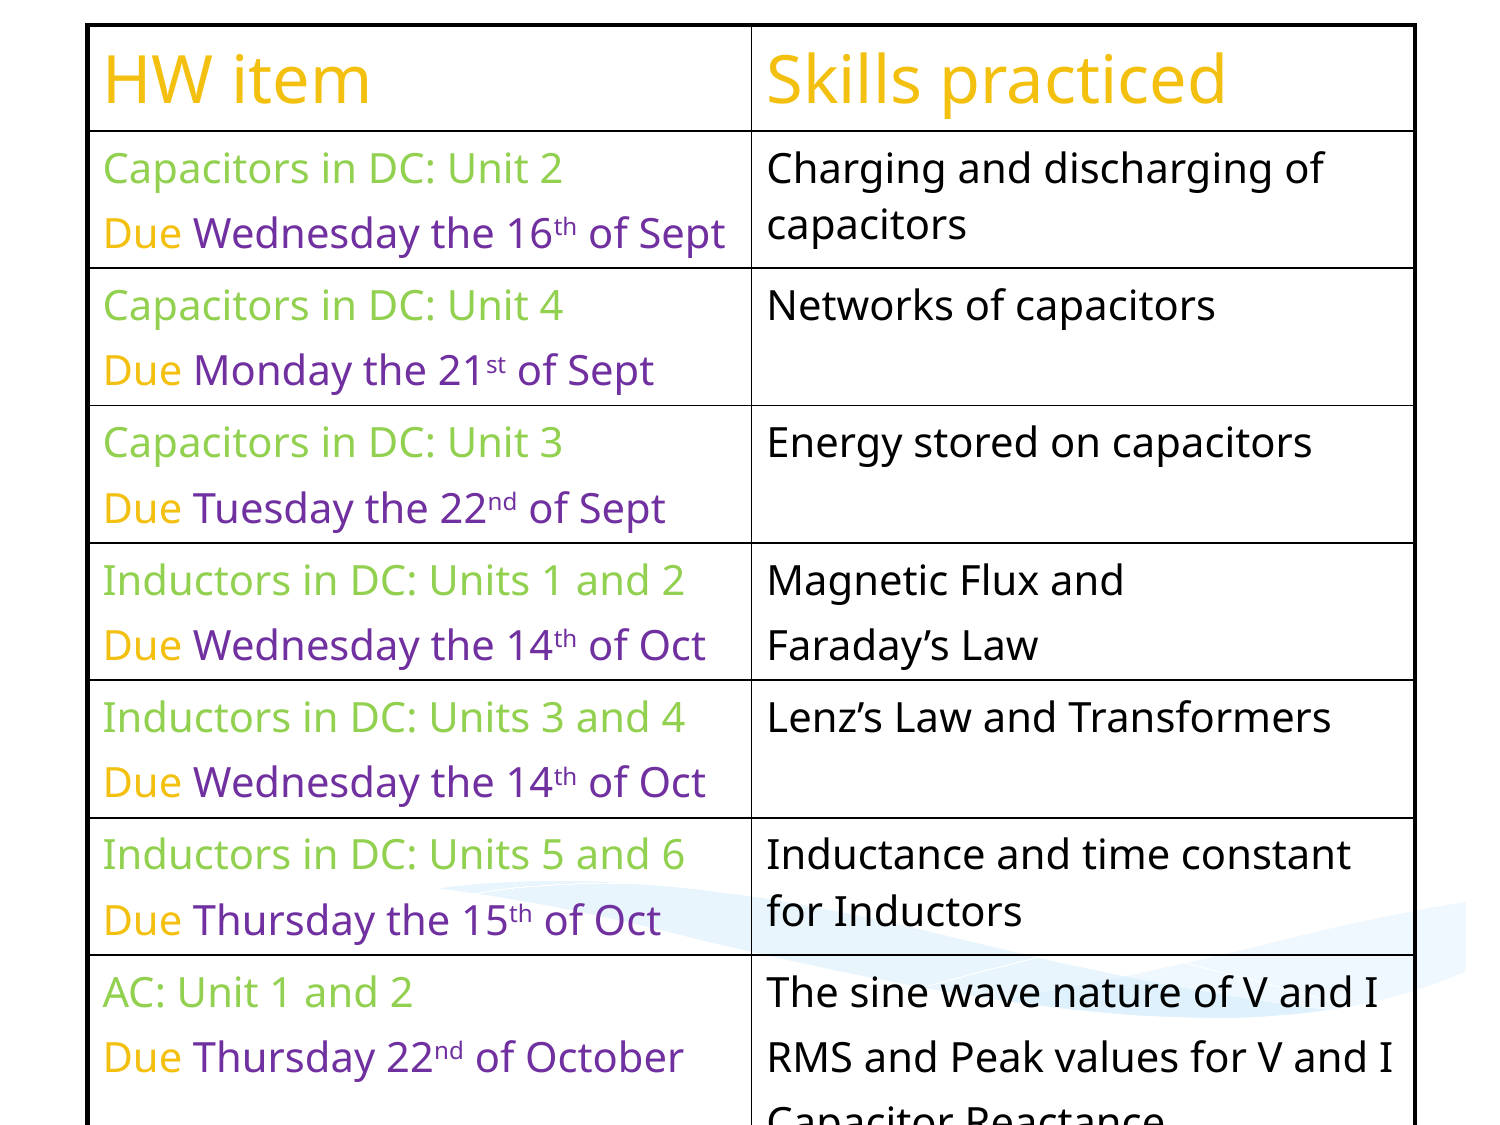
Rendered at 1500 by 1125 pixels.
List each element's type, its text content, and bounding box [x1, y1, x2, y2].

table_cell Inductance and time constant for Inductors [752, 819, 1413, 954]
table_cell Inductors in DC: Units 3 and 4 Due Wednesday the 14th of Oct [90, 681, 751, 817]
table_cell Magnetic Flux and Faraday’s Law [752, 544, 1413, 679]
table_cell Inductors in DC: Units 5 and 6 Due Thursday the 15th of Oct [90, 819, 751, 954]
table_cell Capacitors in DC: Unit 4 Due Monday the 21st of Sept [90, 269, 751, 405]
table_cell Energy stored on capacitors [752, 406, 1413, 542]
table_cell Networks of capacitors [752, 269, 1413, 405]
table_cell Lenz’s Law and Transformers [752, 681, 1413, 817]
table_cell Capacitors in DC: Unit 2 Due Wednesday the 16th of Sept [90, 132, 751, 267]
table_cell Charging and discharging of capacitors [752, 132, 1413, 267]
table_header HW item [90, 27, 751, 130]
table_cell Capacitors in DC: Unit 3 Due Tuesday the 22nd of Sept [90, 406, 751, 542]
table_cell Inductors in DC: Units 1 and 2 Due Wednesday the 14th of Oct [90, 544, 751, 679]
table_header Skills practiced [752, 27, 1413, 130]
table_cell AC: Unit 1 and 2 Due Thursday 22nd of October [90, 956, 751, 1125]
table_cell The sine wave nature of V and I RMS and Peak values for V and I Capacitor Reactance [752, 956, 1413, 1125]
